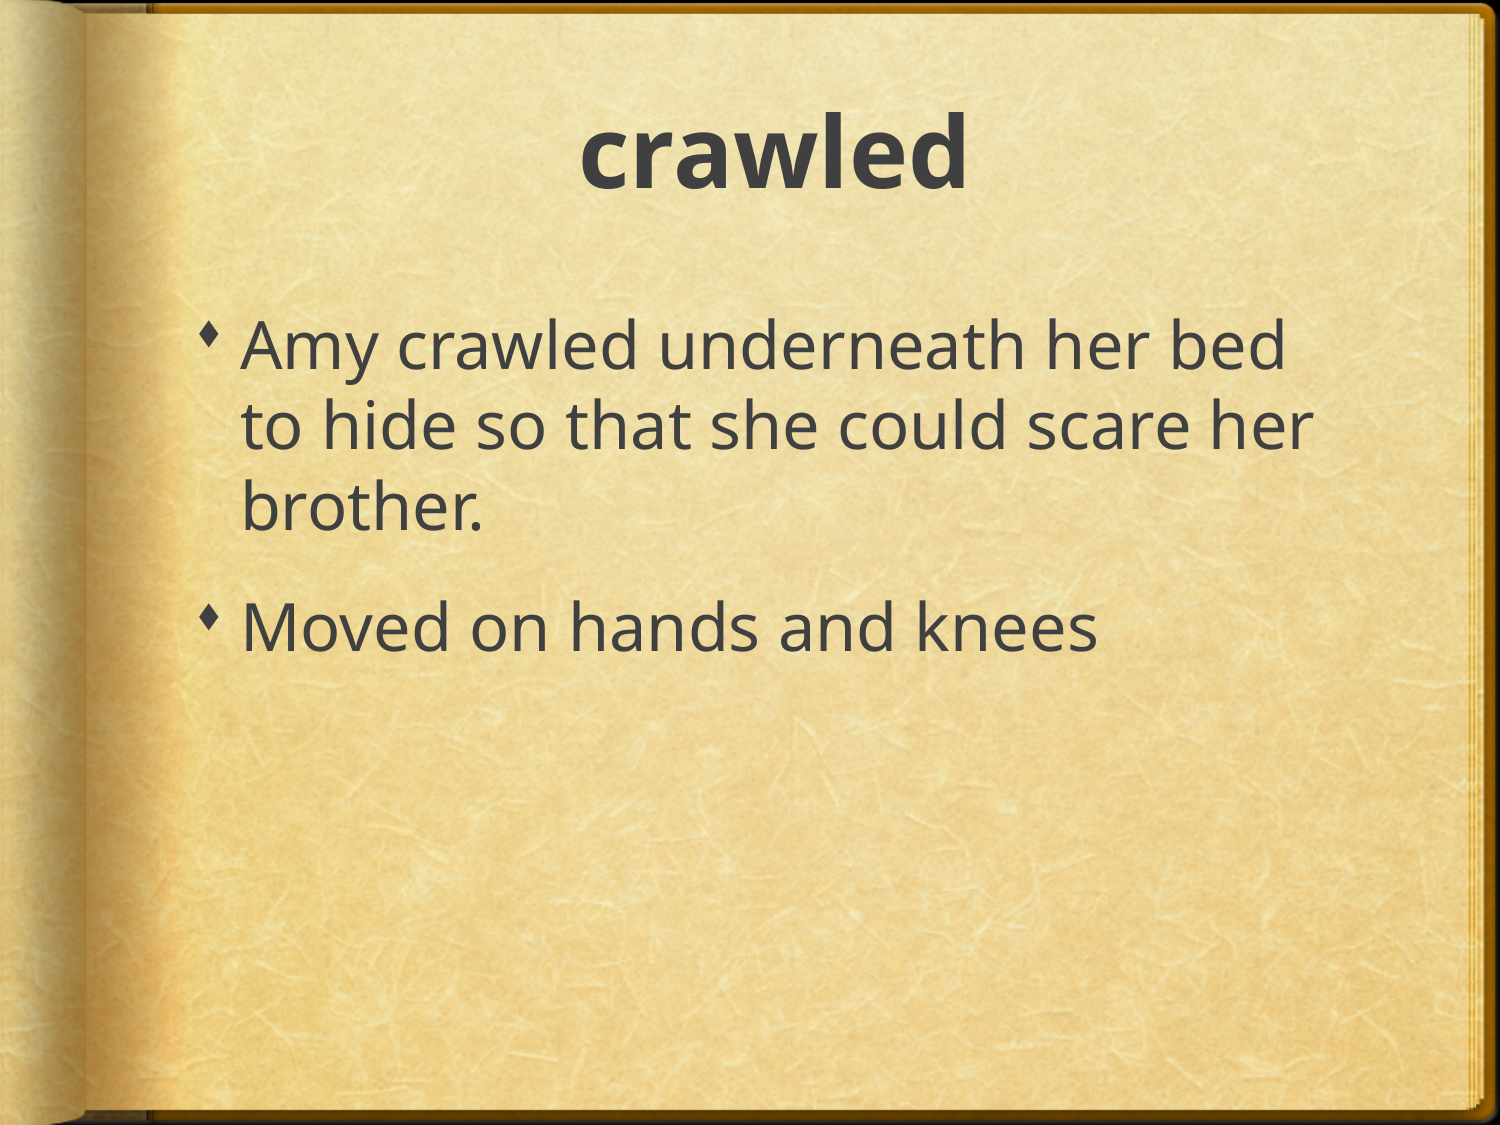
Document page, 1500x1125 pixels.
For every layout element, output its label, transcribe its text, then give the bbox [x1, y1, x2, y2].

list Amy crawled underneath her bed to hide so that she could scare her brother. Moved on hands and knees [178, 295, 1372, 1005]
title crawled [178, 45, 1372, 265]
picture [0, 0, 1500, 1125]
